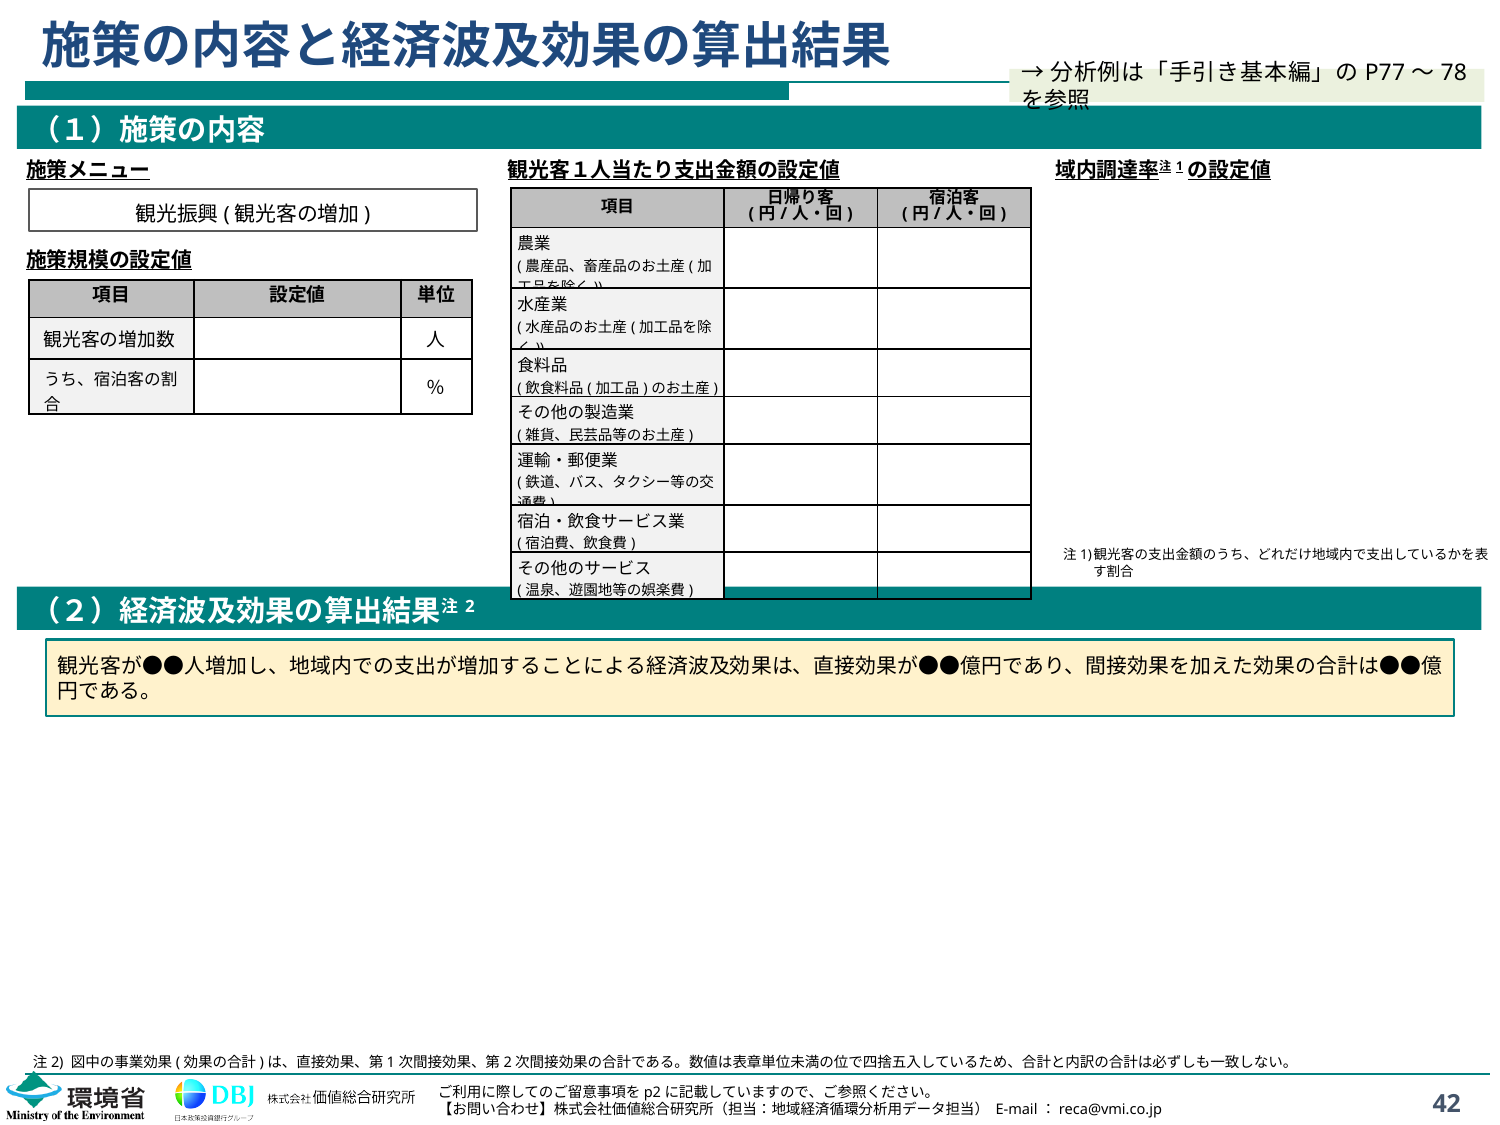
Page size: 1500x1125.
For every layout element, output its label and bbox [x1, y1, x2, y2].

table_cell [725, 350, 877, 396]
table_cell [725, 397, 877, 443]
text_box [1055, 156, 1351, 182]
table_header [878, 189, 1030, 227]
text_box [507, 156, 892, 182]
slide_number [1393, 1079, 1500, 1122]
text_box [1009, 68, 1485, 102]
table_cell [512, 350, 723, 396]
text_box [26, 246, 263, 272]
table_cell [512, 228, 723, 287]
text_box [1063, 550, 1489, 574]
title [25, 0, 1355, 82]
table_cell [725, 445, 877, 504]
text_box [26, 156, 174, 182]
table_cell [402, 318, 471, 358]
text_box [16, 105, 1482, 149]
picture [171, 1075, 419, 1125]
table_header [195, 281, 400, 317]
table_header [512, 189, 723, 227]
table_cell [195, 318, 400, 358]
table_cell [512, 397, 723, 443]
table_cell [878, 228, 1030, 287]
table_cell [30, 360, 193, 413]
table_cell [512, 289, 723, 348]
text_box [46, 639, 1454, 717]
table_cell [512, 506, 723, 551]
table_cell [30, 318, 193, 358]
table_header [725, 189, 877, 227]
table_cell [725, 506, 877, 551]
table_cell [878, 553, 1030, 598]
table_cell [878, 445, 1030, 504]
table_cell [878, 397, 1030, 443]
table_cell [512, 553, 723, 598]
table_cell [725, 553, 877, 598]
text_box [28, 189, 478, 231]
table_header [402, 281, 471, 317]
table_cell [195, 360, 400, 413]
table_header [30, 281, 193, 317]
table_cell [725, 228, 877, 287]
table_cell [725, 289, 877, 348]
picture [2, 1071, 148, 1125]
table_cell [878, 506, 1030, 551]
text_box [33, 1050, 1451, 1071]
table_cell [878, 289, 1030, 348]
text_box [16, 586, 1482, 630]
table_cell [402, 360, 471, 413]
table_cell [878, 350, 1030, 396]
table_cell [512, 445, 723, 504]
